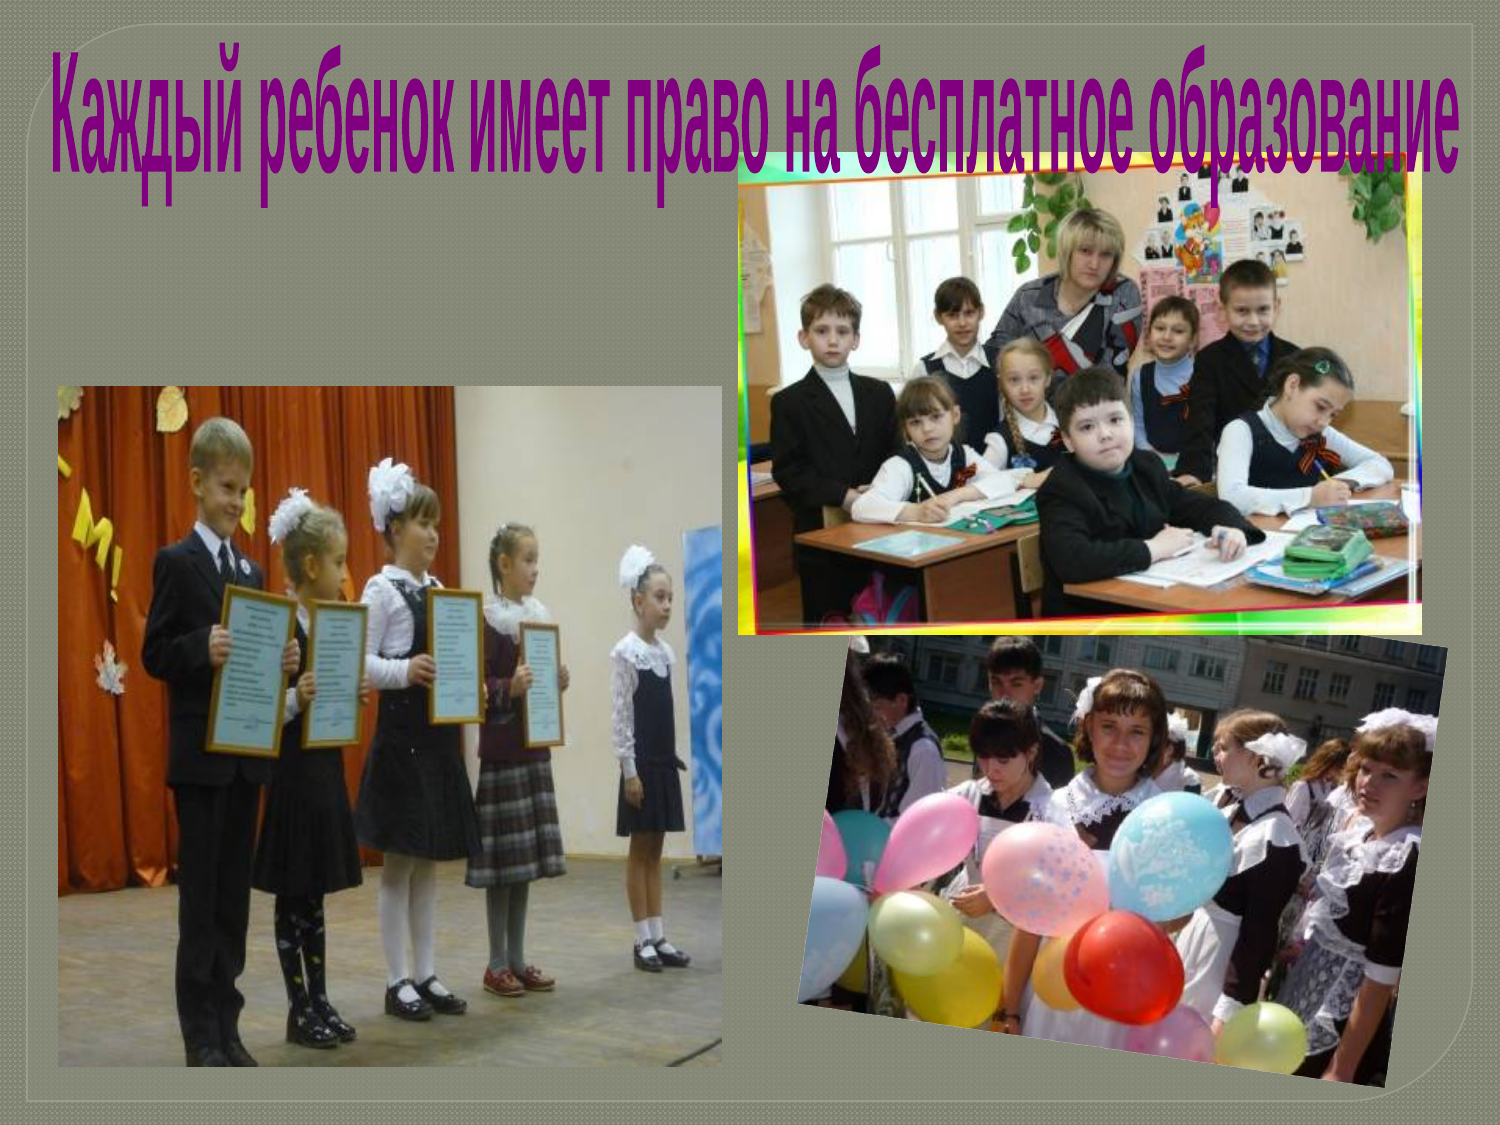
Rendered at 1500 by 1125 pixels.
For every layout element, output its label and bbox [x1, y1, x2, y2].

picture [737, 152, 1447, 1087]
picture [58, 386, 722, 1067]
